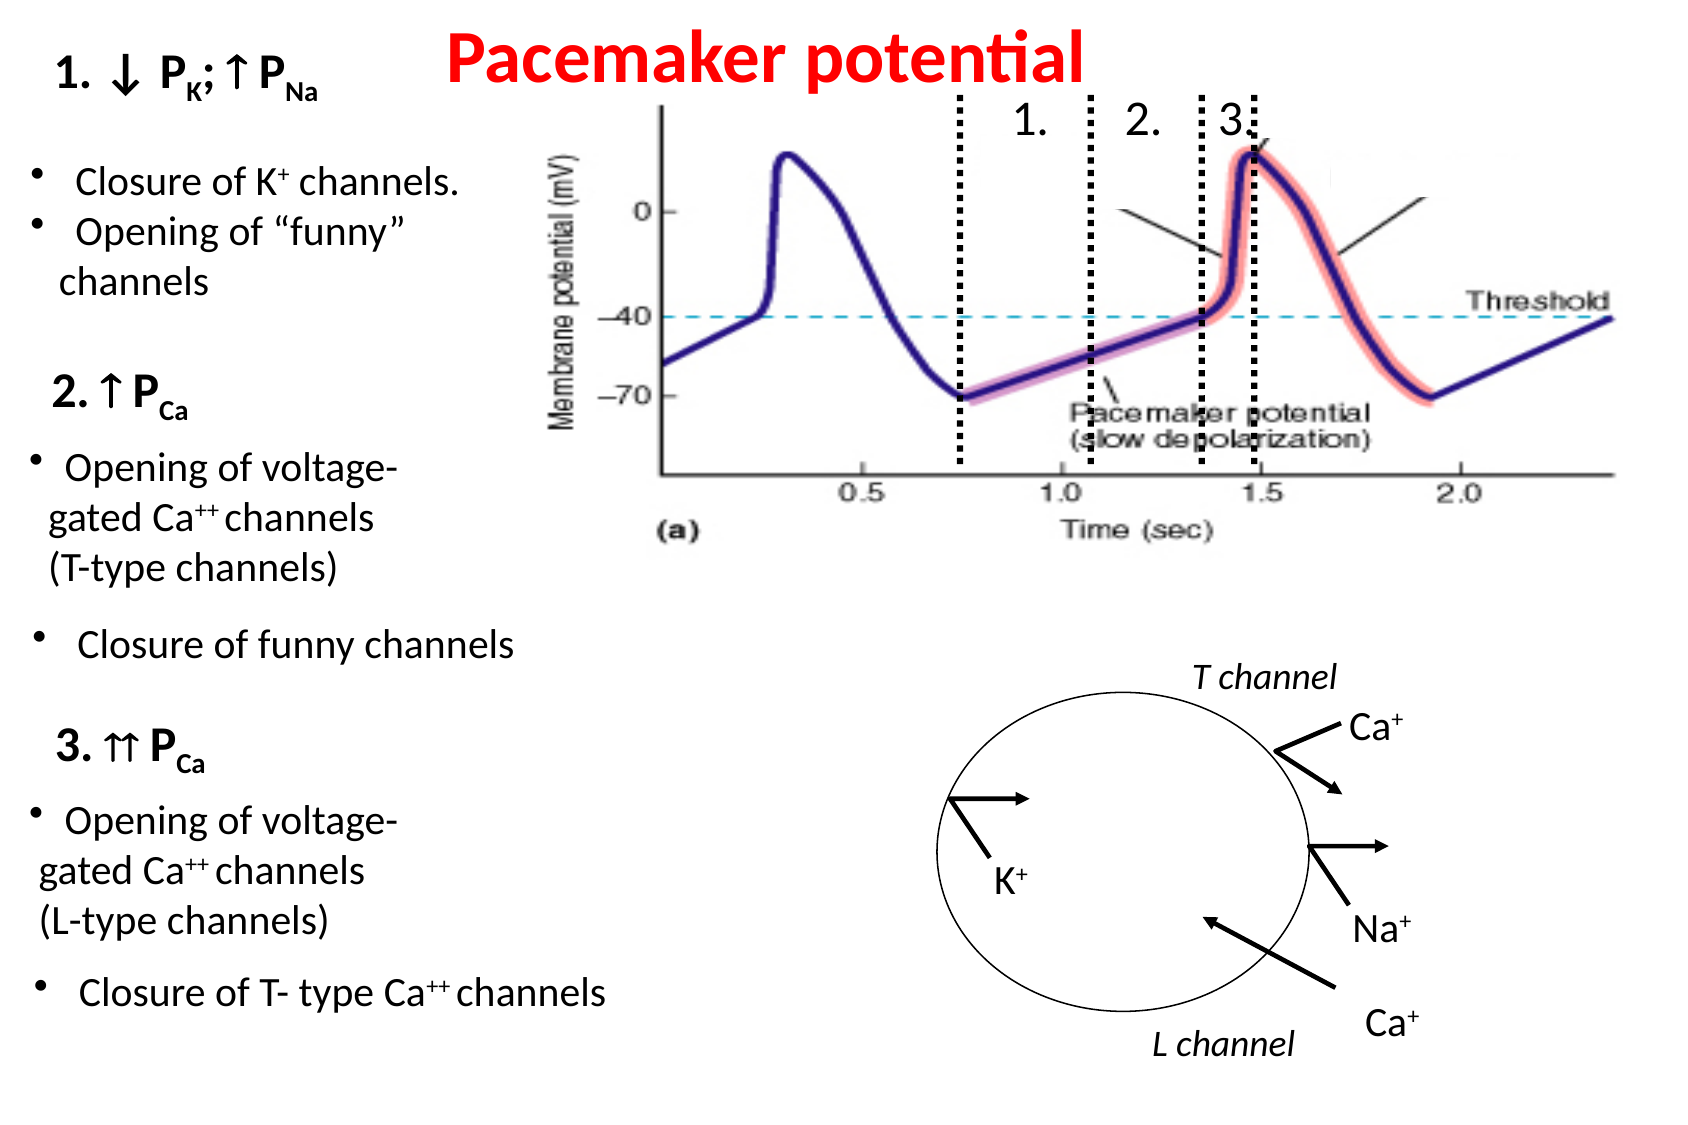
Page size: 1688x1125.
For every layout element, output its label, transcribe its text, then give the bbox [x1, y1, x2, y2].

text_box K+ [979, 845, 1043, 911]
text_box Ca+ [1334, 690, 1419, 756]
text_box 3.  PCa [40, 703, 221, 785]
text_box [949, 792, 1030, 858]
picture [524, 77, 1651, 563]
text_box Opening of voltage- gated Ca++ channels (L-type channels) [14, 785, 414, 951]
text_box Opening of voltage- gated Ca++ channels (T-type channels) [14, 432, 414, 598]
text_box Ca+ [1350, 987, 1435, 1053]
text_box L channel [1137, 1011, 1311, 1071]
text_box T channel [1177, 645, 1353, 705]
text_box [1275, 723, 1343, 795]
text_box Closure of funny channels [17, 609, 530, 675]
text_box [936, 692, 1310, 1012]
text_box [1202, 916, 1336, 988]
text_box [1199, 705, 1216, 713]
text_box Closure of T- type Ca++ channels [19, 957, 621, 1023]
text_box 1. ↓ PK;  PNa [38, 31, 334, 115]
text_box 2.  PCa [36, 350, 204, 432]
text_box [1308, 839, 1389, 906]
text_box Pacemaker potential [431, 0, 1210, 105]
text_box Closure of K+ channels. Opening of “funny” channels [15, 146, 475, 312]
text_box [959, 94, 1255, 469]
text_box Na+ [1337, 892, 1427, 958]
